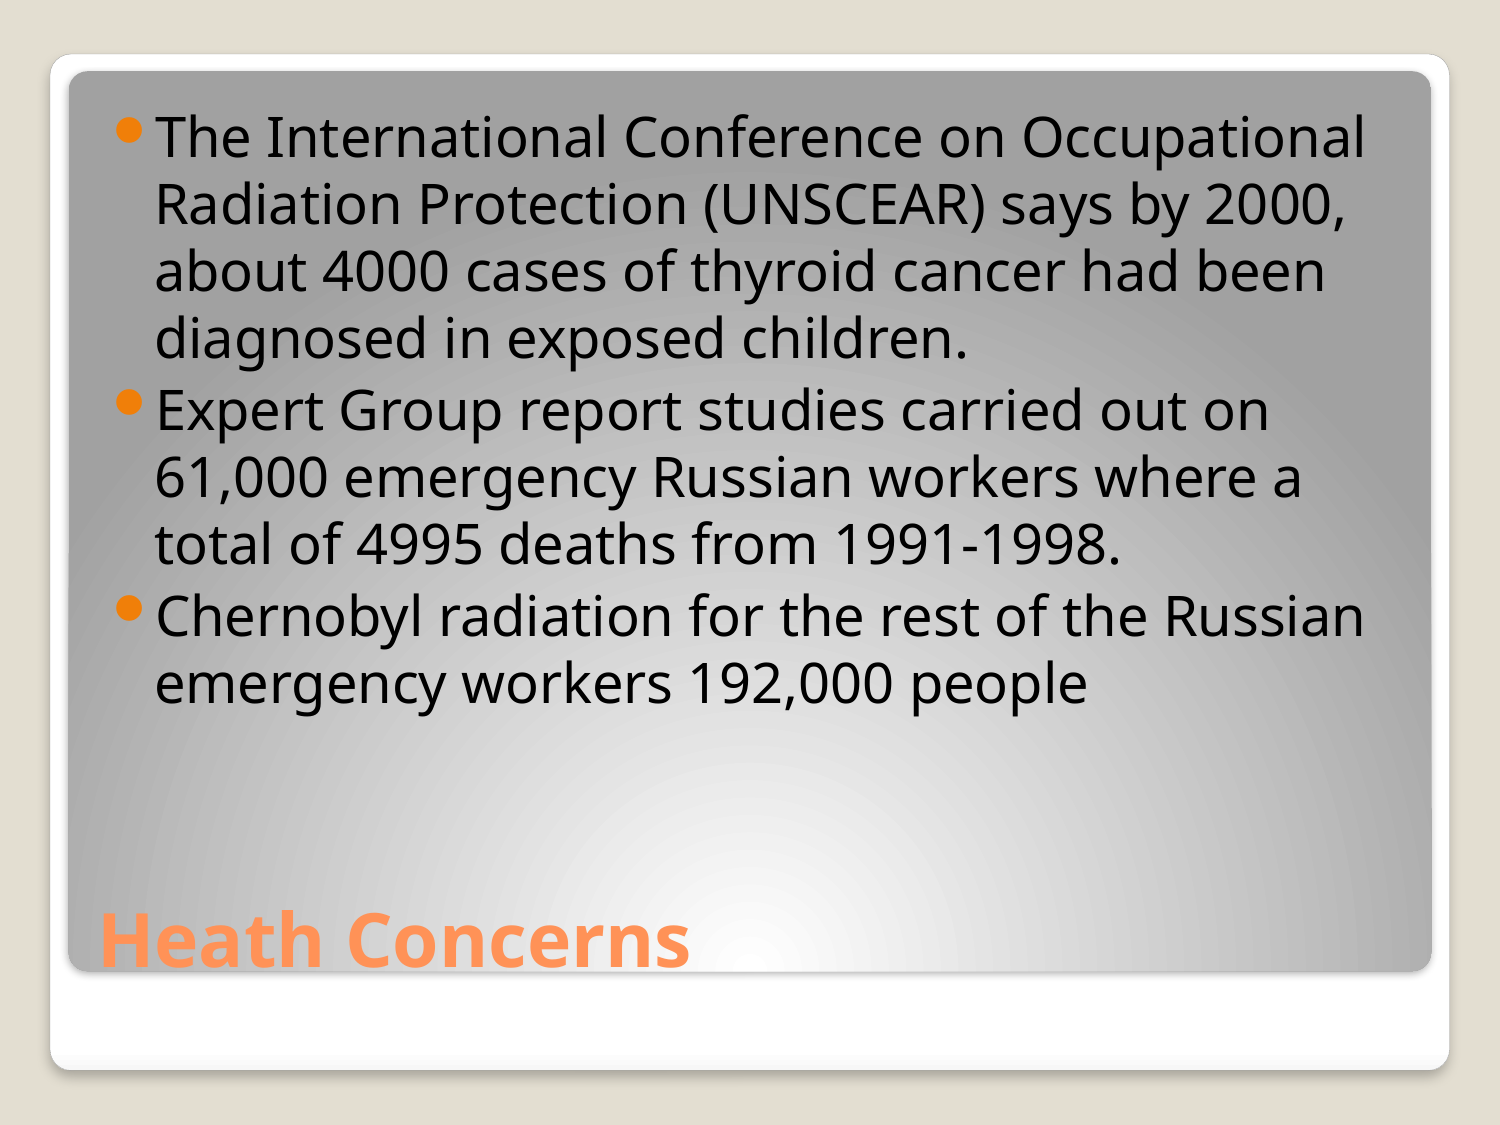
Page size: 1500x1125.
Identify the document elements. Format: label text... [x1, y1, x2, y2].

list The International Conference on Occupational Radiation Protection (UNSCEAR) says by 2000, about 4000 cases of thyroid cancer had been diagnosed in exposed children. Expert Group report studies carried out on 61,000 emergency Russian workers where a total of 4995 deaths from 1991-1998. Chernobyl radiation for the rest of the Russian emergency workers 192,000 people [82, 86, 1425, 774]
title Heath Concerns [82, 817, 1425, 990]
